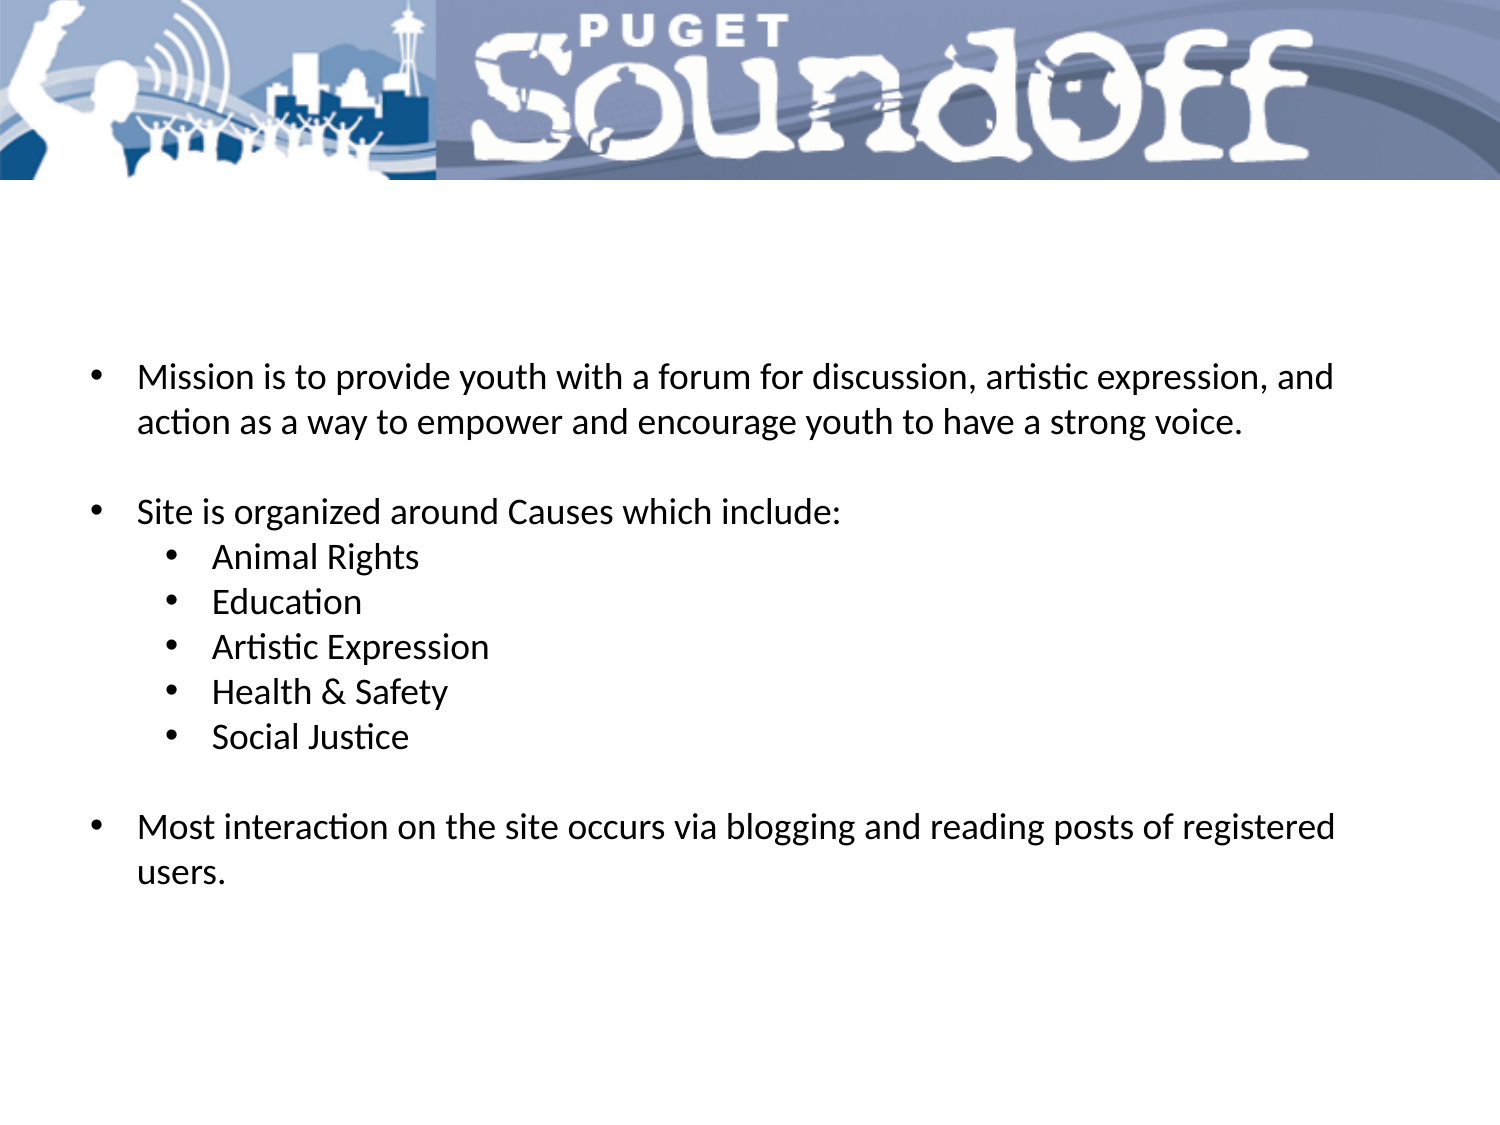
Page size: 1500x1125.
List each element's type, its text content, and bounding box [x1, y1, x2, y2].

picture [0, 0, 1500, 180]
text_box Mission is to provide youth with a forum for discussion, artistic expression, and action as a way to empower and encourage youth to have a strong voice. Site is organized around Causes which include: Animal Rights Education Artistic Expression Health & Safety Social Justice Most interaction on the site occurs via blogging and reading posts of registered users. [75, 274, 1362, 990]
